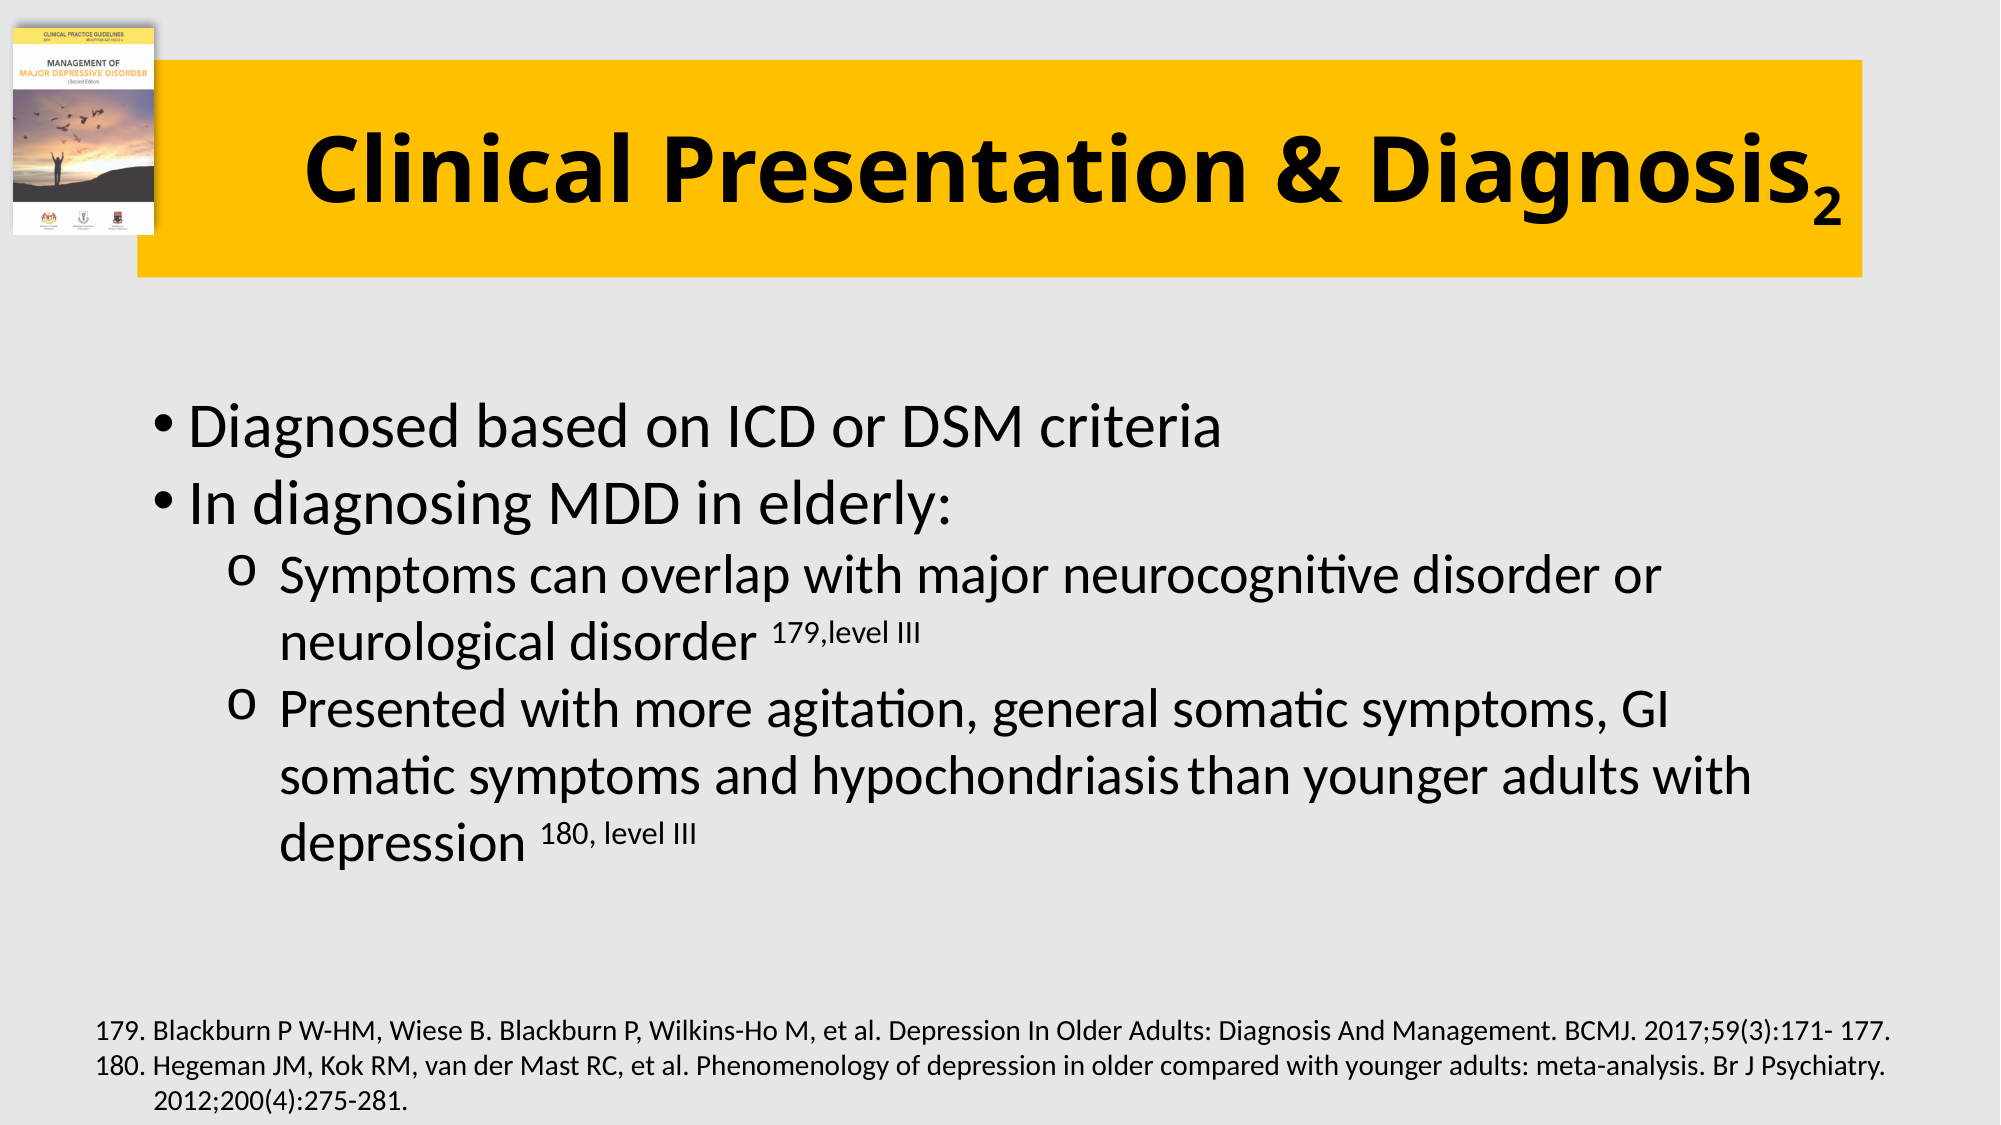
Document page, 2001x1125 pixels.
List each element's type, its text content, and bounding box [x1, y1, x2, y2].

list Diagnosed based on ICD or DSM criteria In diagnosing MDD in elderly: Symptoms can overlap with major neurocognitive disorder or neurological disorder 179,level III Presented with more agitation, general somatic symptoms, GI somatic symptoms and hypochondriasis than younger adults with depression 180, level III [137, 299, 1863, 884]
title Clinical Presentation & Diagnosis2 [137, 59, 1863, 278]
text_box 179. Blackburn P W-HM, Wiese B. Blackburn P, Wilkins-Ho M, et al. Depression In Older Adults: Diagnosis And Management. BCMJ. 2017;59(3):171- 177. 180. Hegeman JM, Kok RM, van der Mast RC, et al. Phenomenology of depression in older compared with younger adults: meta-analysis. Br J Psychiatry. 2012;200(4):275-281. [80, 1003, 1920, 1124]
picture [13, 28, 154, 235]
